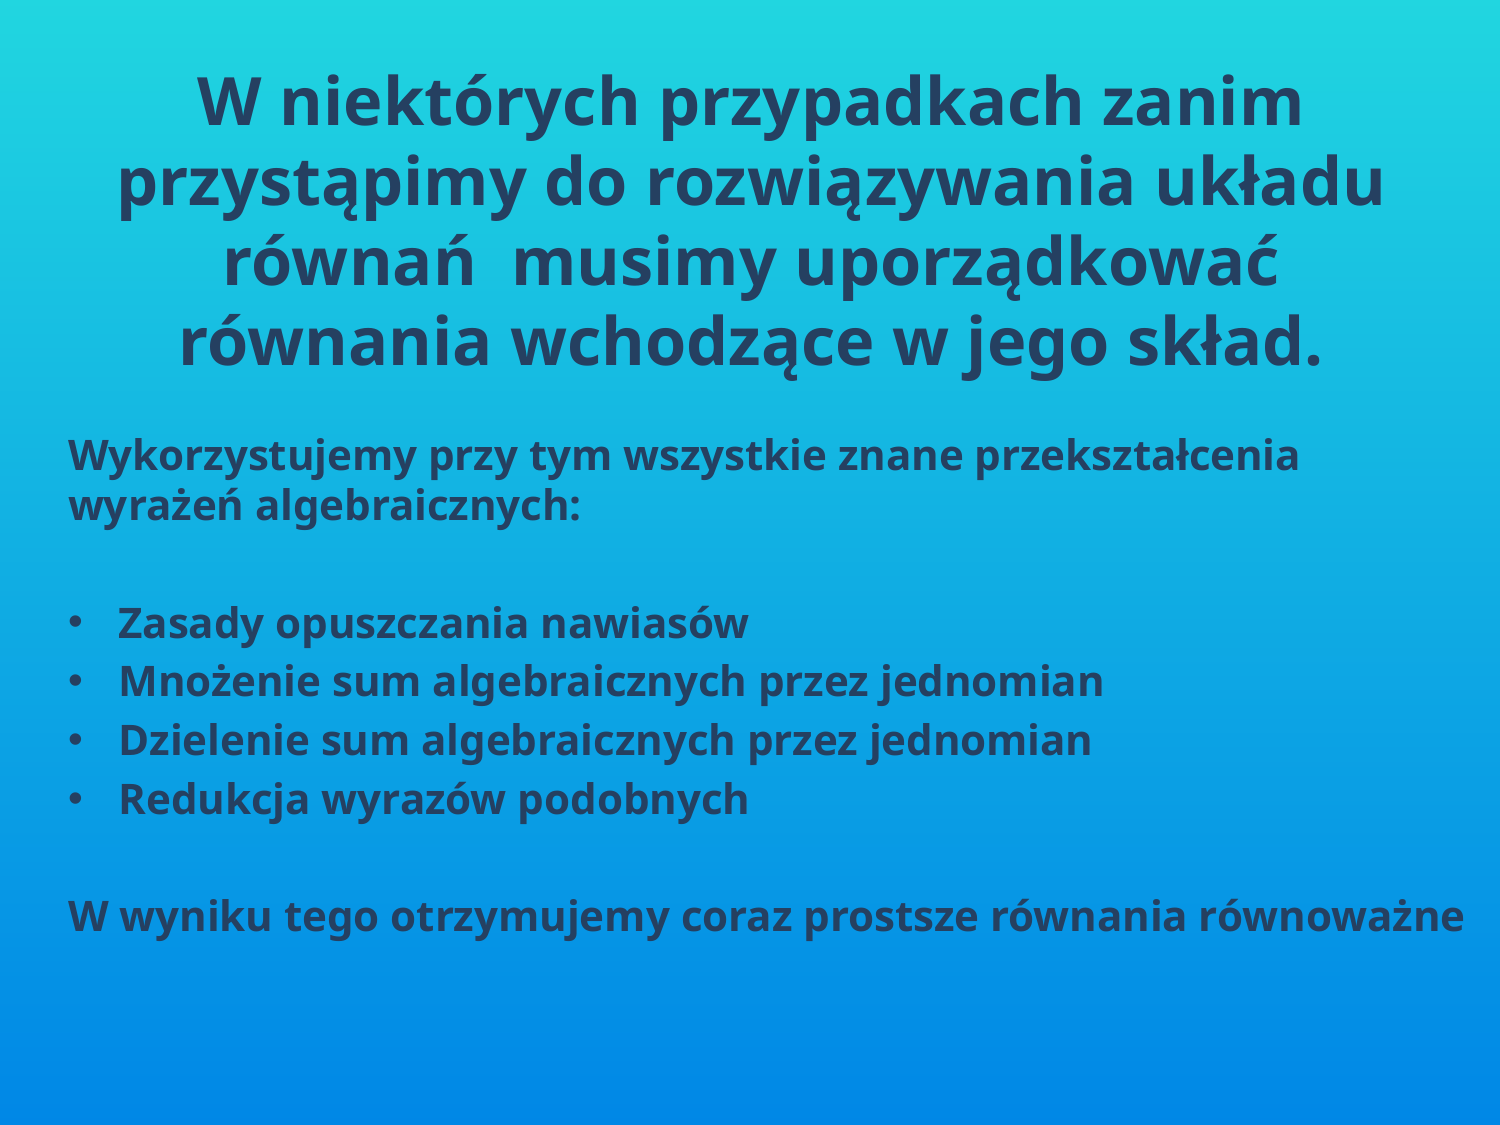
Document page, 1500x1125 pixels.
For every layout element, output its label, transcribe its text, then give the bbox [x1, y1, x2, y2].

list Wykorzystujemy przy tym wszystkie znane przekształcenia wyrażeń algebraicznych: Zasady opuszczania nawiasów Mnożenie sum algebraicznych przez jednomian Dzielenie sum algebraicznych przez jednomian Redukcja wyrazów podobnych W wyniku tego otrzymujemy coraz prostsze równania równoważne [53, 420, 1483, 1005]
title W niektórych przypadkach zanim przystąpimy do rozwiązywania układu równań musimy uporządkować równania wchodzące w jego skład. [76, 125, 1427, 313]
